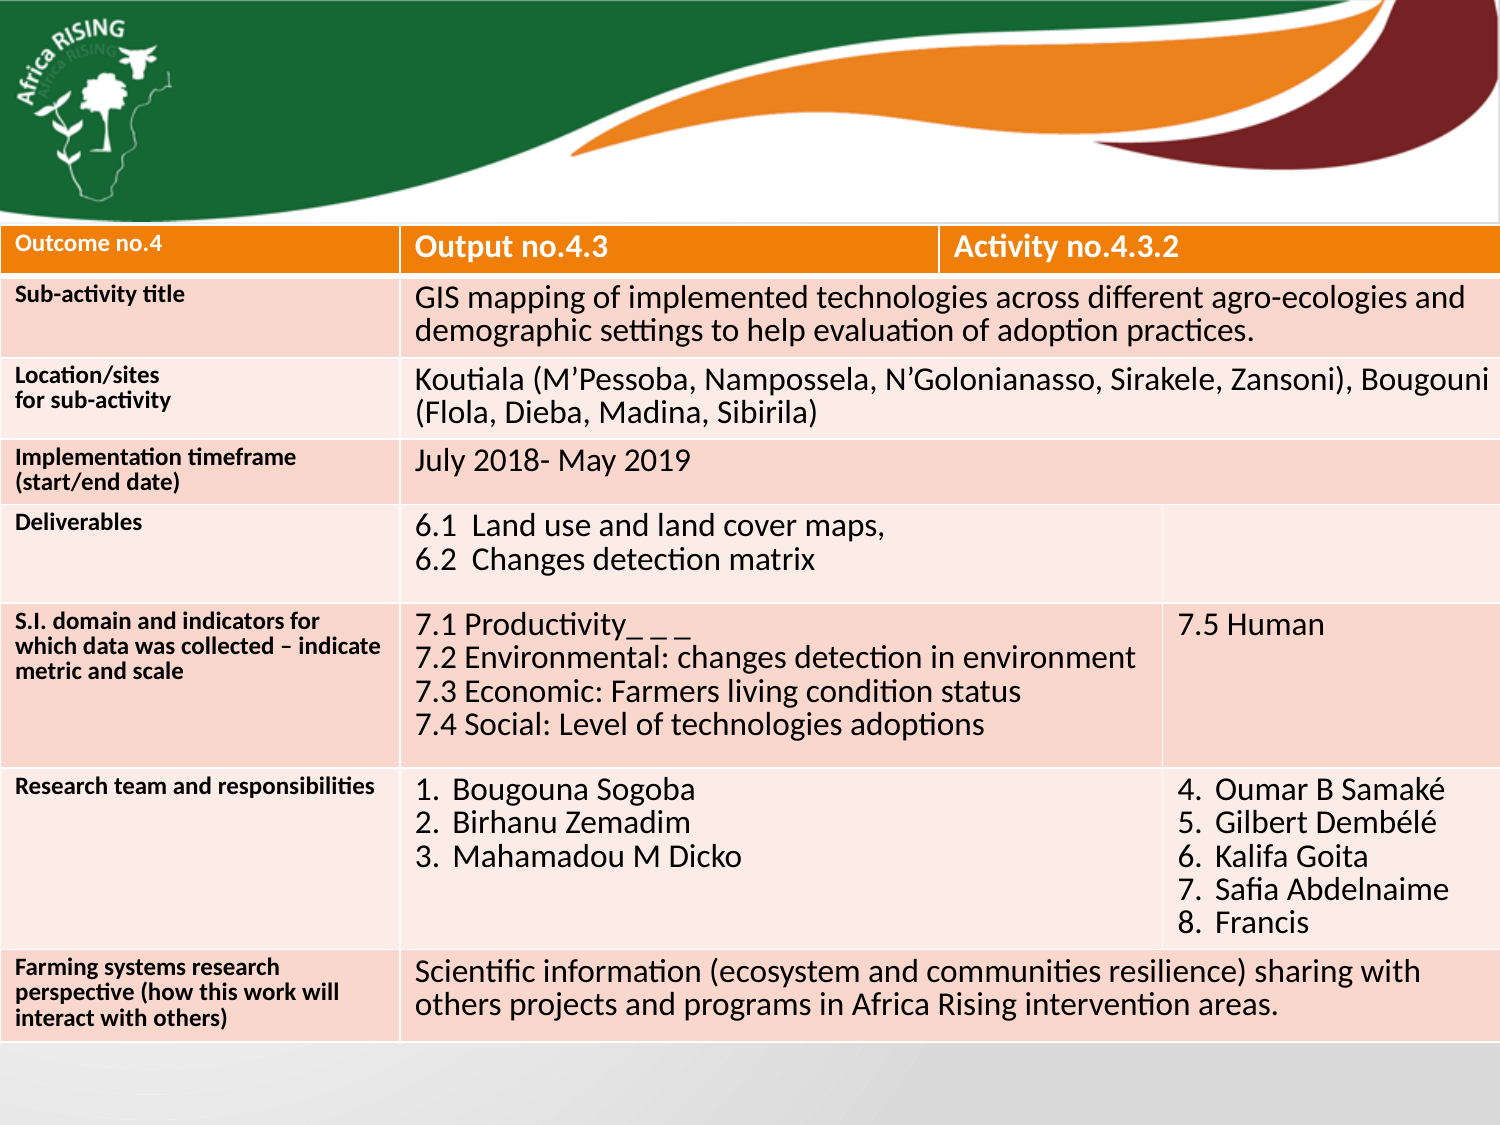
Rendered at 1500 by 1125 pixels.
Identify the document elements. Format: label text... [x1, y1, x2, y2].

table_cell Implementation timeframe (start/end date) [1, 440, 399, 504]
table_header Activity no.4.3.2 [940, 226, 1500, 273]
table_cell Bougouna Sogoba Birhanu Zemadim Mahamadou M Dicko [401, 769, 1162, 949]
table_cell Location/sites for sub-activity [1, 359, 399, 438]
table_cell Farming systems research perspective (how this work will interact with others) [1, 950, 399, 1041]
table_cell 7.5 Human [1163, 604, 1500, 767]
picture [0, 0, 1499, 222]
table_cell Oumar B Samaké Gilbert Dembélé Kalifa Goita Safia Abdelnaime Francis [1163, 769, 1500, 949]
table_cell 7.1 Productivity_ _ _ 7.2 Environmental: changes detection in environment 7.3 Economic: Farmers living condition status 7.4 Social: Level of technologies adoptions [401, 604, 1162, 767]
table_cell Koutiala (M’Pessoba, Nampossela, N’Golonianasso, Sirakele, Zansoni), Bougouni (Flola, Dieba, Madina, Sibirila) [401, 359, 1500, 438]
table_cell July 2018- May 2019 [401, 440, 1500, 504]
table_cell 6.1 Land use and land cover maps, 6.2 Changes detection matrix [401, 505, 1162, 602]
table_cell [1163, 505, 1500, 602]
table_cell Deliverables [1, 505, 399, 602]
table_cell S.I. domain and indicators for which data was collected – indicate metric and scale [1, 604, 399, 767]
table_cell Sub-activity title [1, 279, 399, 357]
table_cell Research team and responsibilities [1, 769, 399, 949]
table_header Outcome no.4 [1, 226, 399, 273]
table_header Output no.4.3 [401, 226, 938, 273]
table_cell GIS mapping of implemented technologies across different agro-ecologies and demographic settings to help evaluation of adoption practices. [401, 279, 1500, 357]
table_cell Scientific information (ecosystem and communities resilience) sharing with others projects and programs in Africa Rising intervention areas. [401, 950, 1500, 1041]
